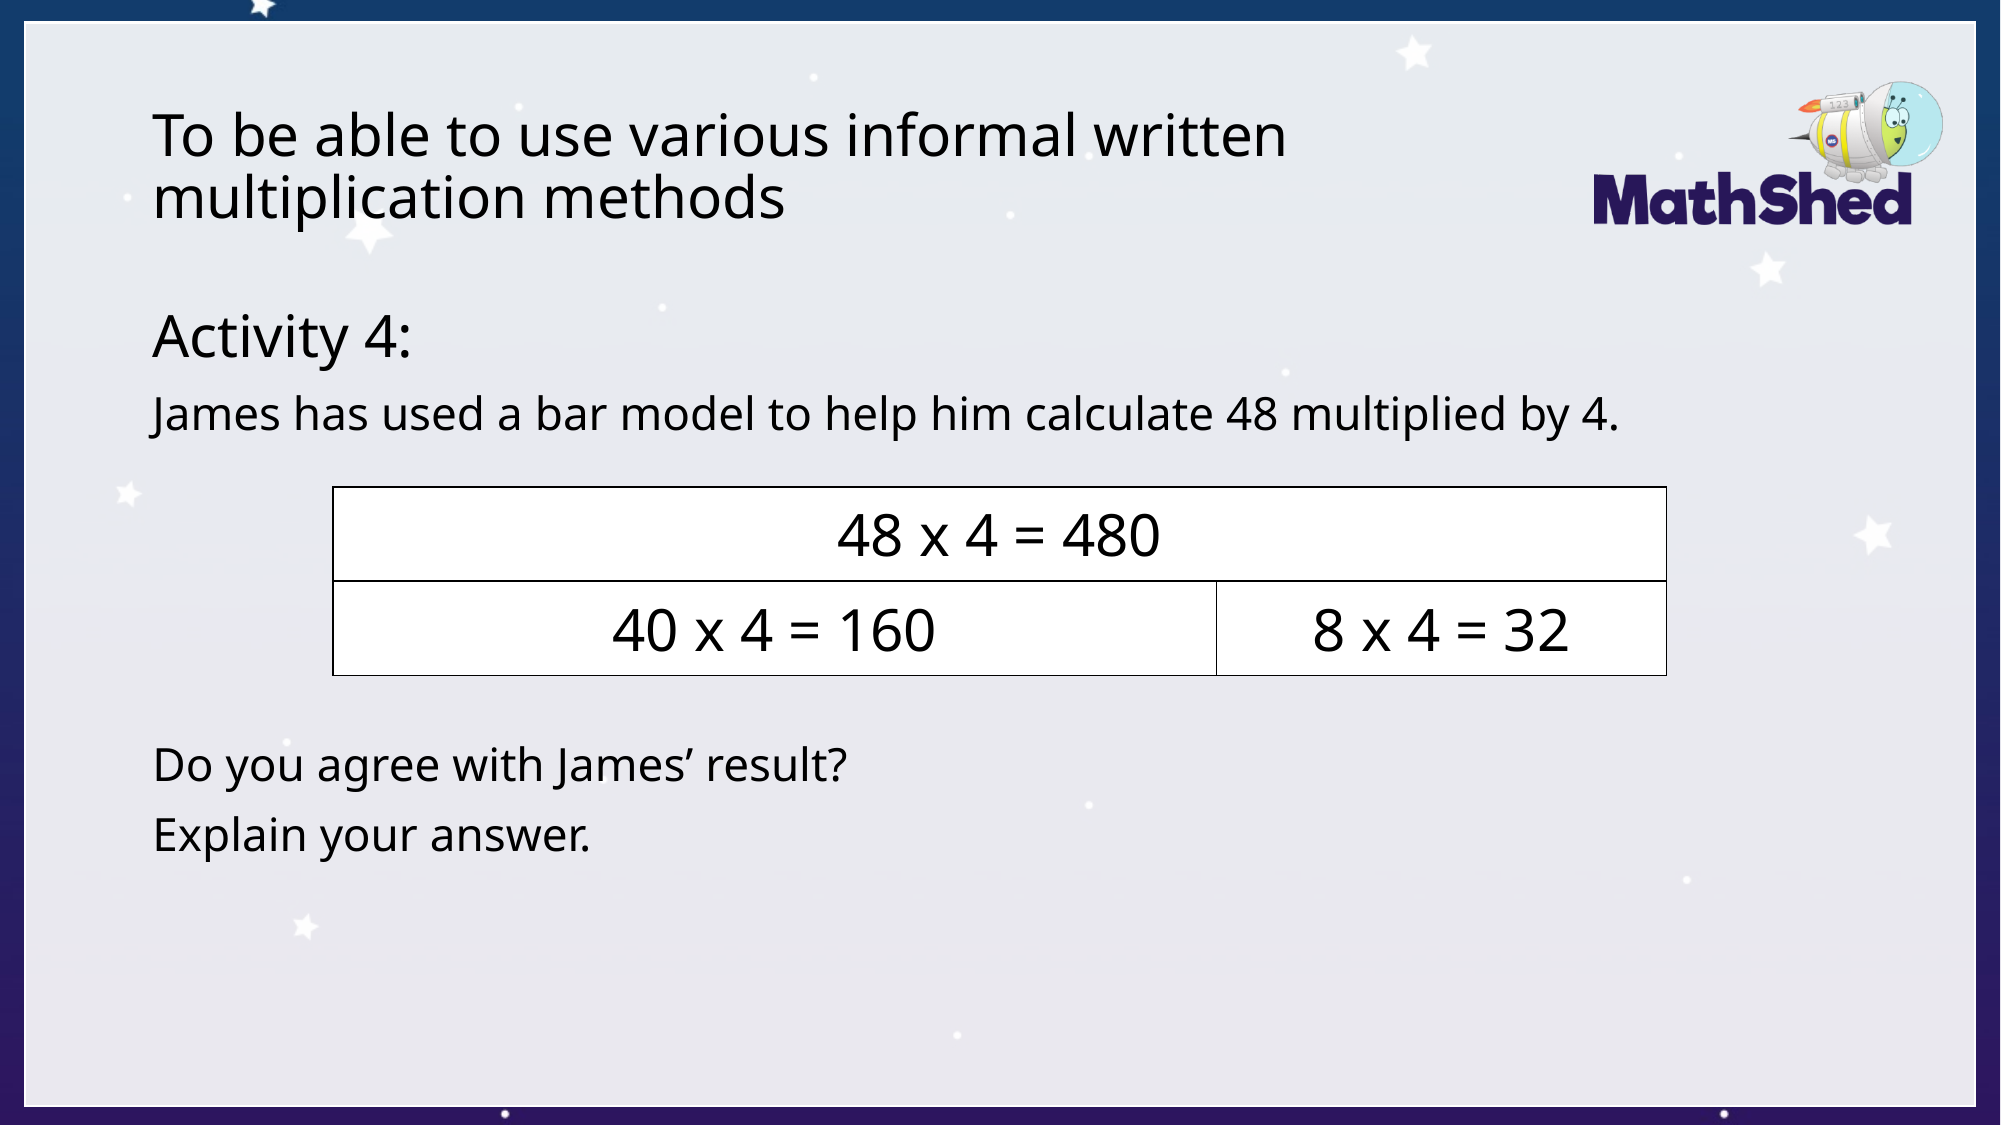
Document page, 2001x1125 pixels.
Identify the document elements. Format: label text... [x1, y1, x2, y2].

title To be able to use various informal written multiplication methods [137, 59, 1578, 278]
table_cell 40 x 4 = 160 [334, 582, 1216, 675]
table_cell 8 x 4 = 32 [1217, 582, 1666, 675]
list Activity 4: James has used a bar model to help him calculate 48 multiplied by 4. Do you agree with James’ result? Explain your answer. [137, 299, 1863, 1014]
picture [0, 0, 2001, 1125]
table_header 48 x 4 = 480 [334, 488, 1666, 580]
